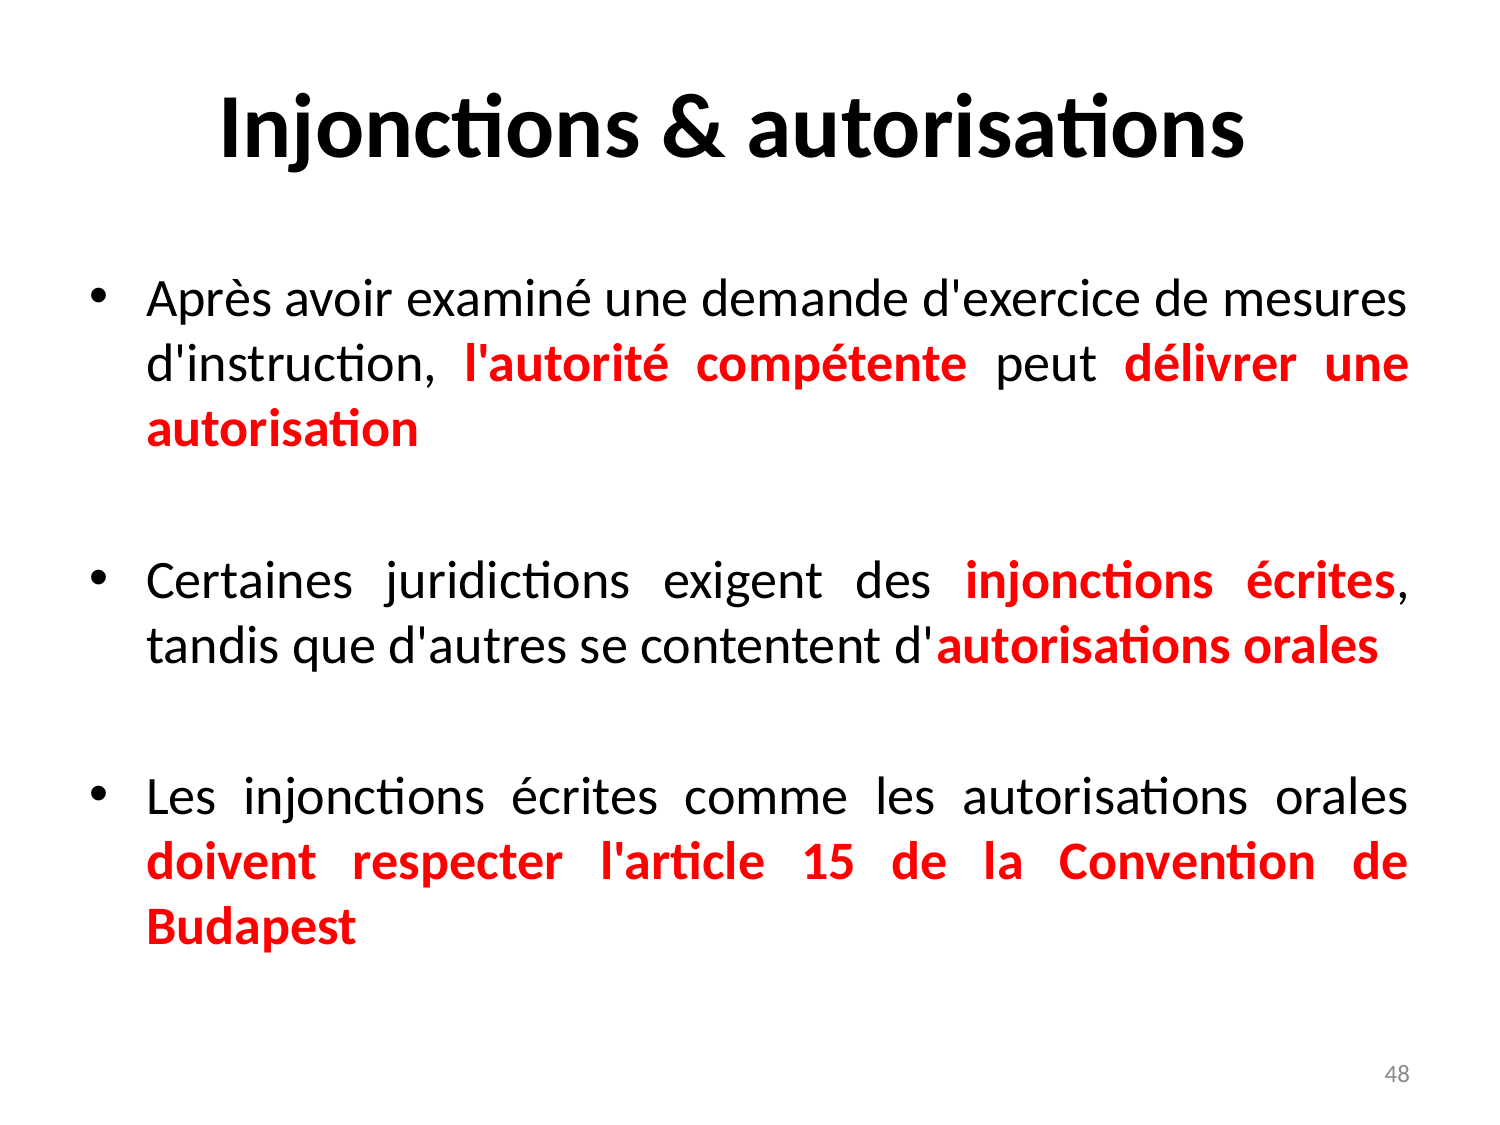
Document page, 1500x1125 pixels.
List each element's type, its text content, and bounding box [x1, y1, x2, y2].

text_box Après avoir examiné une demande d'exercice de mesures d'instruction, l'autorité compétente peut délivrer une autorisation Certaines juridictions exigent des injonctions écrites, tandis que d'autres se contentent d'autorisations orales Les injonctions écrites comme les autorisations orales doivent respecter l'article 15 de la Convention de Budapest [74, 194, 1425, 1043]
slide_number 48 [1074, 1042, 1425, 1103]
title Injonctions & autorisations [57, 27, 1408, 216]
